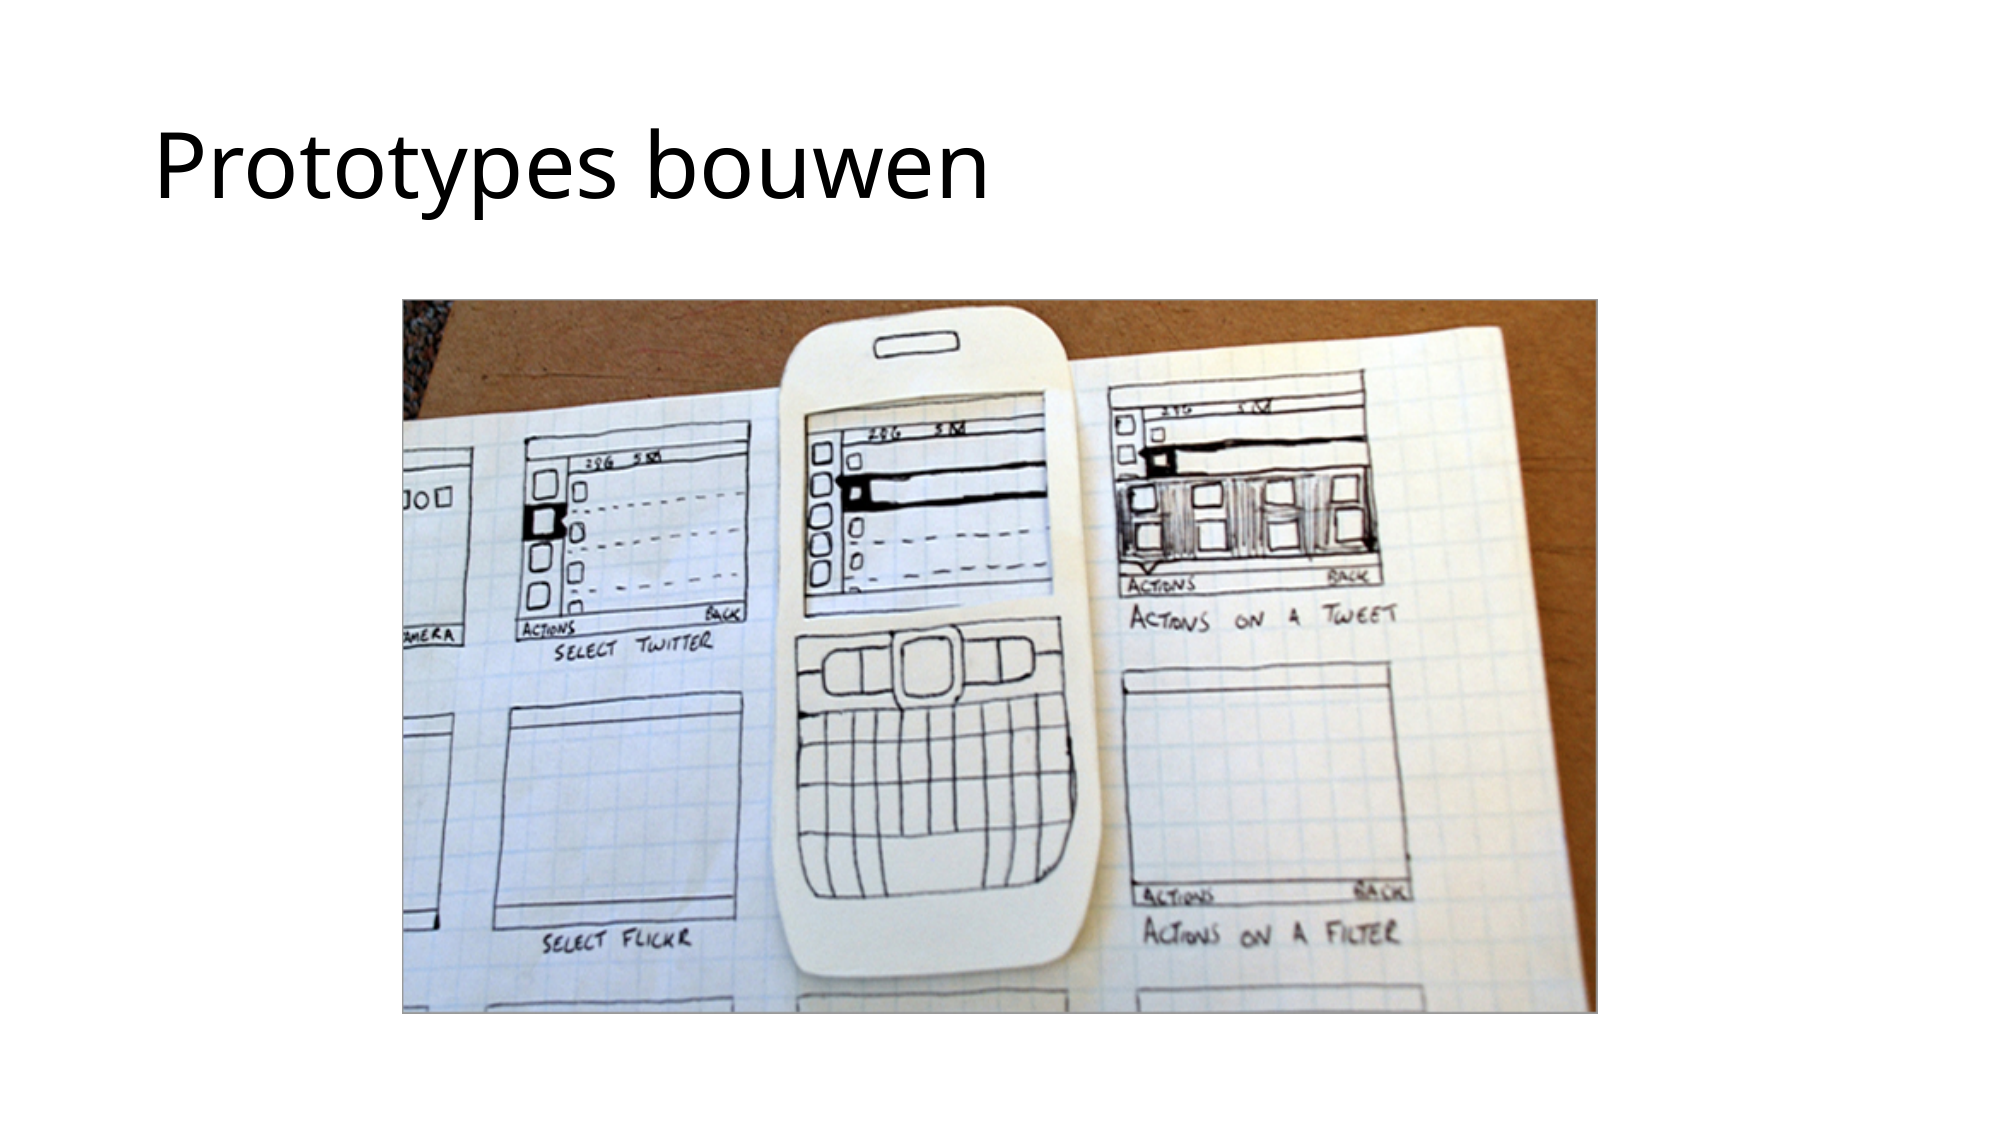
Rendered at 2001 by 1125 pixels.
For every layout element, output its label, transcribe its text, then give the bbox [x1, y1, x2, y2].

title Prototypes bouwen [137, 59, 1863, 278]
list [402, 299, 1598, 1014]
